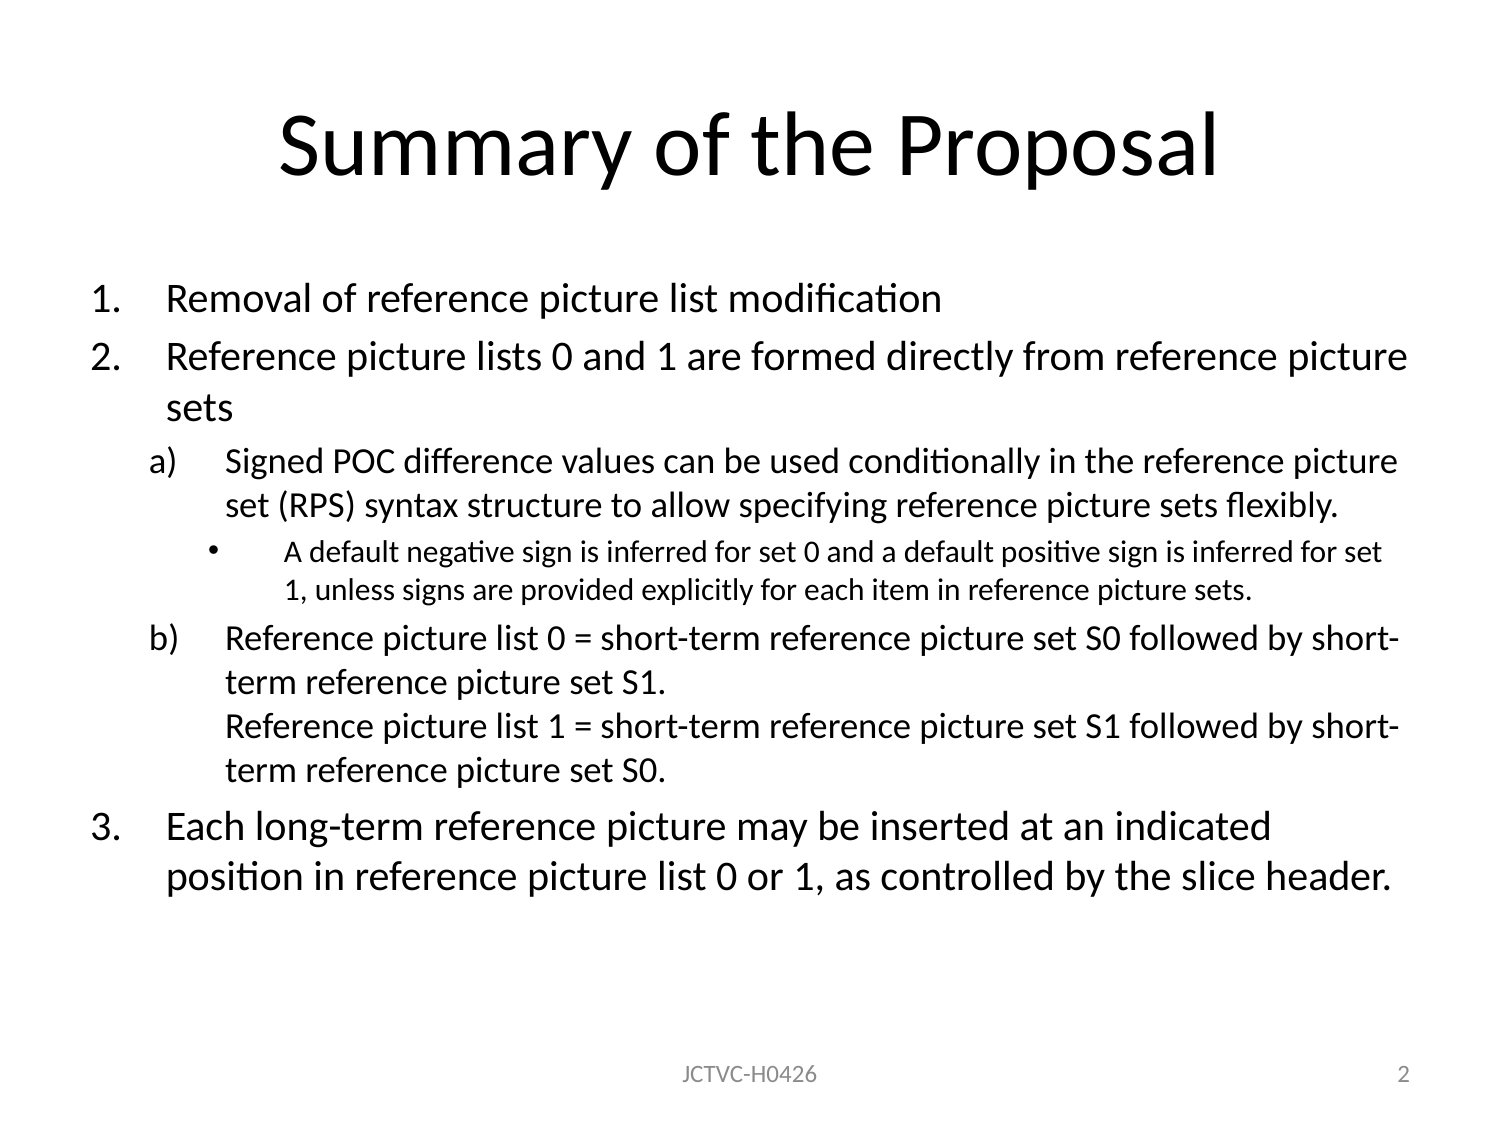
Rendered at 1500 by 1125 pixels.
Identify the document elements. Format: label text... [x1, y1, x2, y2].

list Removal of reference picture list modification Reference picture lists 0 and 1 are formed directly from reference picture sets Signed POC difference values can be used conditionally in the reference picture set (RPS) syntax structure to allow specifying reference picture sets flexibly. A default negative sign is inferred for set 0 and a default positive sign is inferred for set 1, unless signs are provided explicitly for each item in reference picture sets. Reference picture list 0 = short-term reference picture set S0 followed by short-term reference picture set S1. Reference picture list 1 = short-term reference picture set S1 followed by short-term reference picture set S0. Each long-term reference picture may be inserted at an indicated position in reference picture list 0 or 1, as controlled by the slice header. [75, 262, 1425, 1005]
slide_number 2 [1074, 1042, 1425, 1103]
footer JCTVC-H0426 [512, 1042, 988, 1103]
title Summary of the Proposal [75, 45, 1425, 233]
